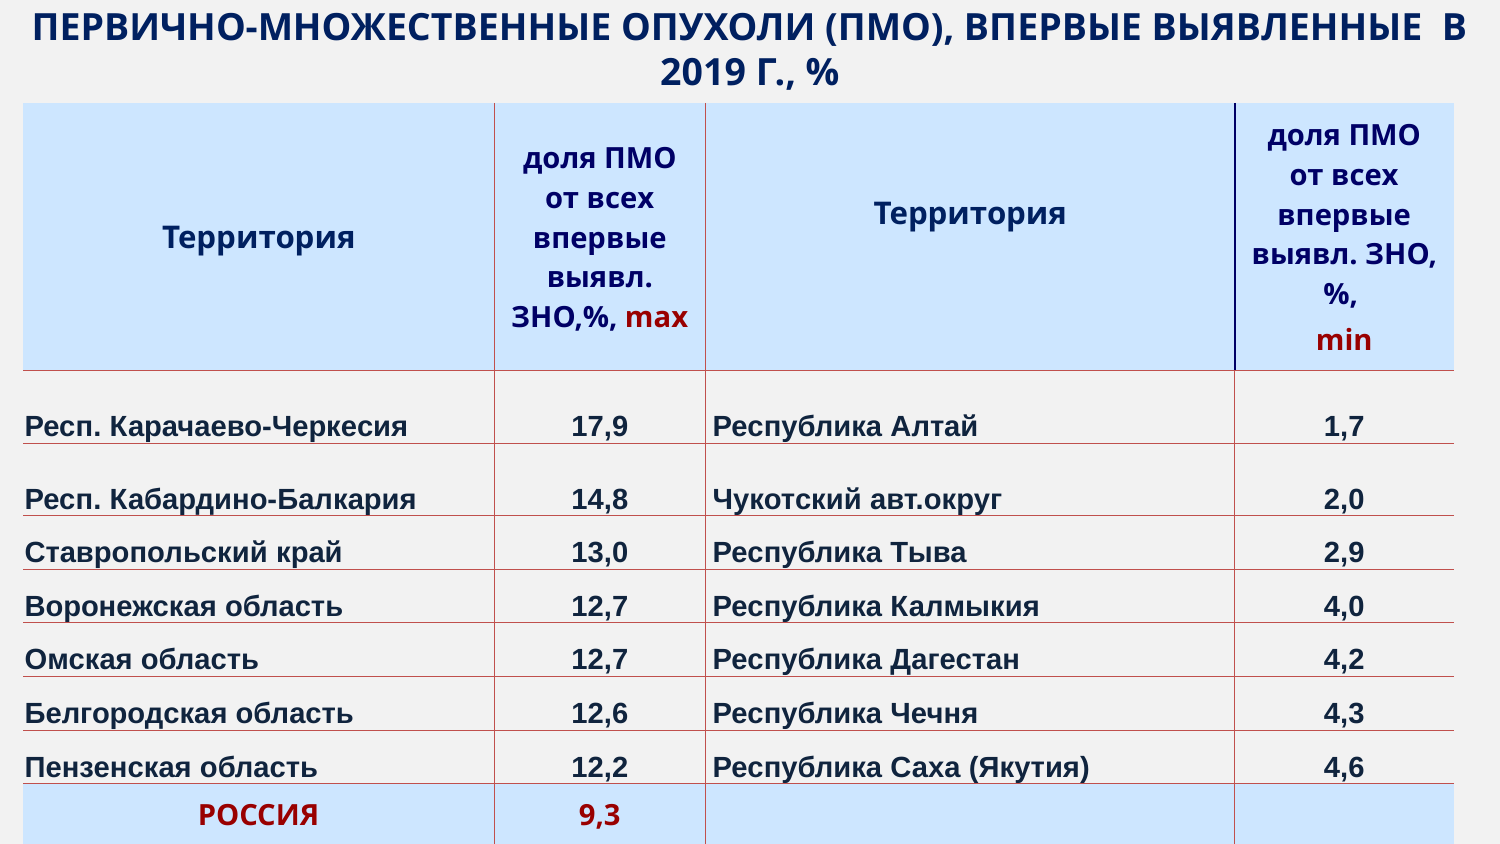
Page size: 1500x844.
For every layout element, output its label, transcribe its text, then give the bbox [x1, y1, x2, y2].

text_box [935, 716, 966, 778]
table_cell Республика Тыва [706, 516, 1234, 569]
table_cell Республика Алтай [706, 371, 1234, 443]
table_cell Ставропольский край [23, 516, 494, 569]
table_cell 4,2 [1235, 623, 1454, 676]
table_cell 4,0 [1235, 570, 1454, 622]
table_cell Республика Дагестан [706, 623, 1234, 676]
table_cell [706, 784, 1234, 844]
table_header доля ПМО от всех впервые выявл. ЗНО,%, max [495, 103, 705, 370]
table_cell 4,6 [1235, 731, 1454, 783]
table_cell 2,0 [1235, 444, 1454, 515]
table_cell 14,8 [495, 444, 705, 515]
table_cell 4,3 [1235, 677, 1454, 730]
table_cell Респ. Карачаево-Черкесия [23, 371, 494, 443]
table_cell Республика Чечня [706, 677, 1234, 730]
table_cell 12,7 [495, 623, 705, 676]
text_box ПЕРВИЧНО-МНОЖЕСТВЕННЫЕ ОПУХОЛИ (ПМО), ВПЕРВЫЕ ВЫЯВЛЕННЫЕ В 2019 Г., % [0, 14, 1500, 82]
table_cell 12,6 [495, 677, 705, 730]
table_cell 13,0 [495, 516, 705, 569]
table_header Территория [706, 103, 1234, 370]
table_cell Омская область [23, 623, 494, 676]
table_cell Воронежская область [23, 570, 494, 622]
table_cell 9,3 [495, 784, 705, 844]
table_cell Пензенская область [23, 731, 494, 783]
table_cell 12,2 [495, 731, 705, 783]
table_cell Чукотский авт.округ [706, 444, 1234, 515]
table_header доля ПМО от всех впервые выявл. ЗНО,%, min [1236, 103, 1454, 370]
table_cell РОССИЯ [23, 784, 494, 844]
table_cell 1,7 [1235, 371, 1454, 443]
table_cell 2,9 [1235, 516, 1454, 569]
table_cell 17,9 [495, 371, 705, 443]
table_cell Белгородская область [23, 677, 494, 730]
table_cell [1235, 784, 1454, 844]
table_cell Респ. Кабардино-Балкария [23, 444, 494, 515]
table_cell Республика Саха (Якутия) [706, 731, 1234, 783]
table_cell Республика Калмыкия [706, 570, 1234, 622]
table_cell 12,7 [495, 570, 705, 622]
table_header Территория [23, 103, 494, 370]
